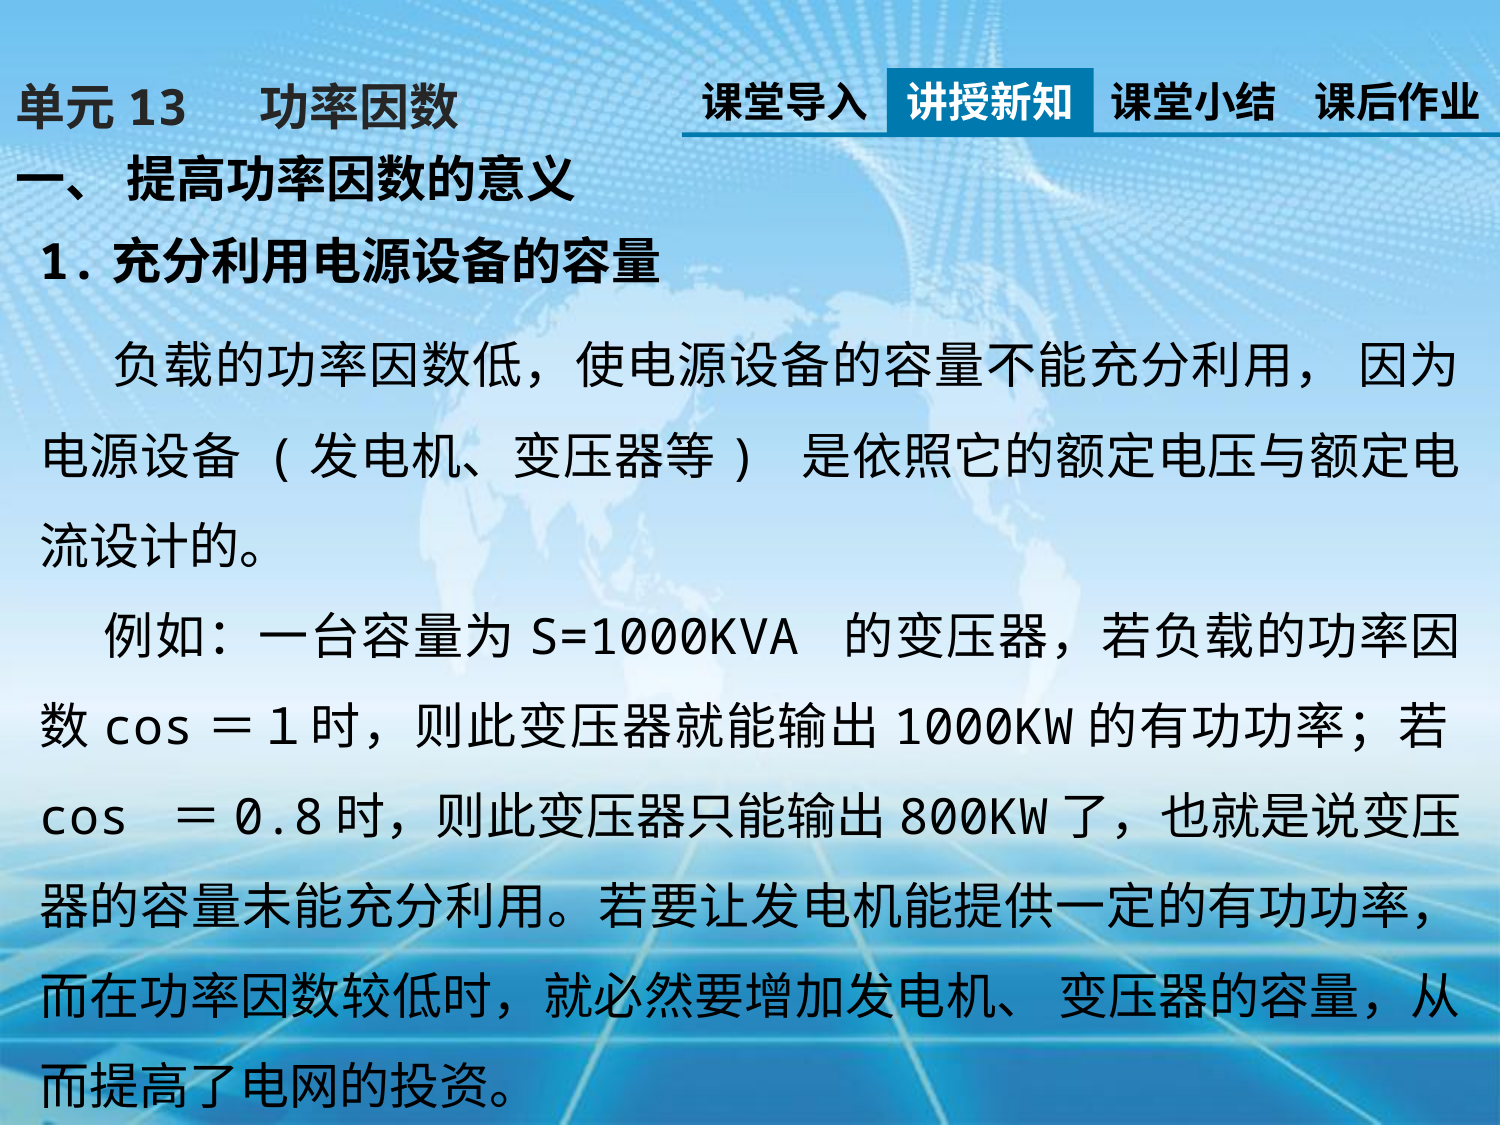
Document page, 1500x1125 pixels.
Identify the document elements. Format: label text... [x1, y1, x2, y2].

picture [0, 0, 1500, 133]
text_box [1, 67, 1500, 144]
text_box 一、 提高功率因数的意义 [0, 133, 730, 223]
picture [0, 144, 1500, 1125]
